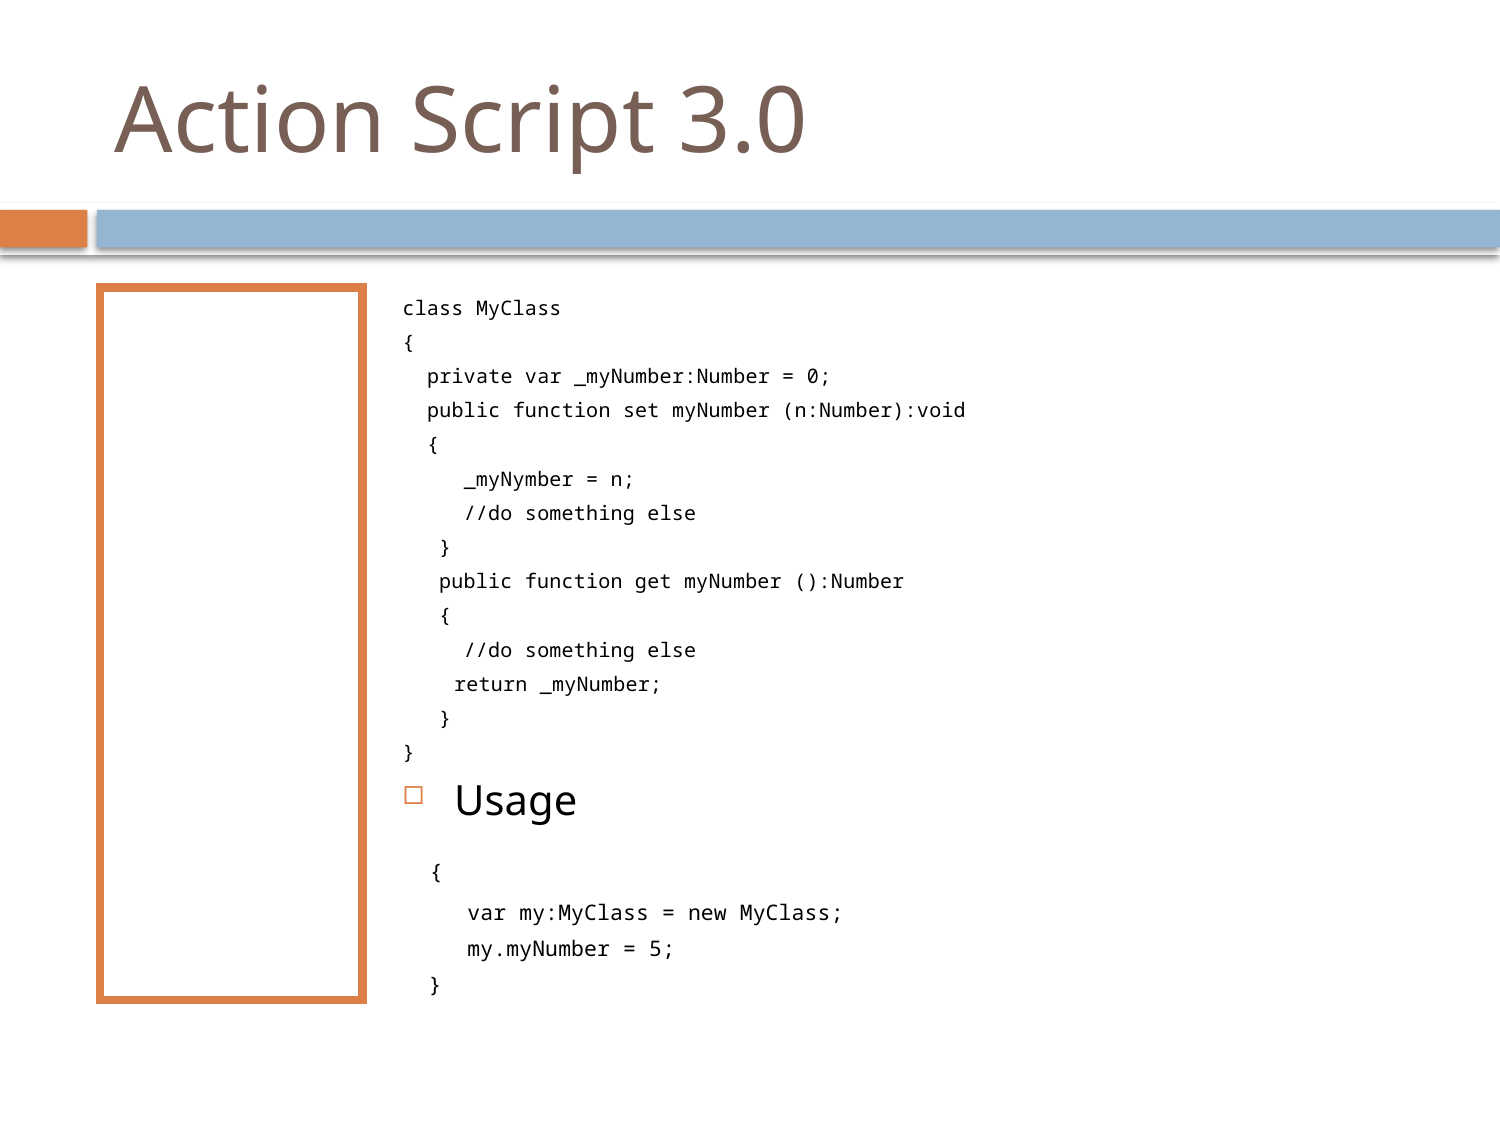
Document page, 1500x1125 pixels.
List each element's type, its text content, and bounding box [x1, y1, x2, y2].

list Properties [96, 283, 367, 1004]
list class MyClass { private var _myNumber:Number = 0; public function set myNumber (n:Number):void { _myNymber = n; //do something else } public function get myNumber ():Number { //do something else return _myNumber; } } Usage { var my:MyClass = new MyClass; my.myNumber = 5; } [387, 287, 1438, 1013]
title Action Script 3.0 [99, 44, 1426, 188]
